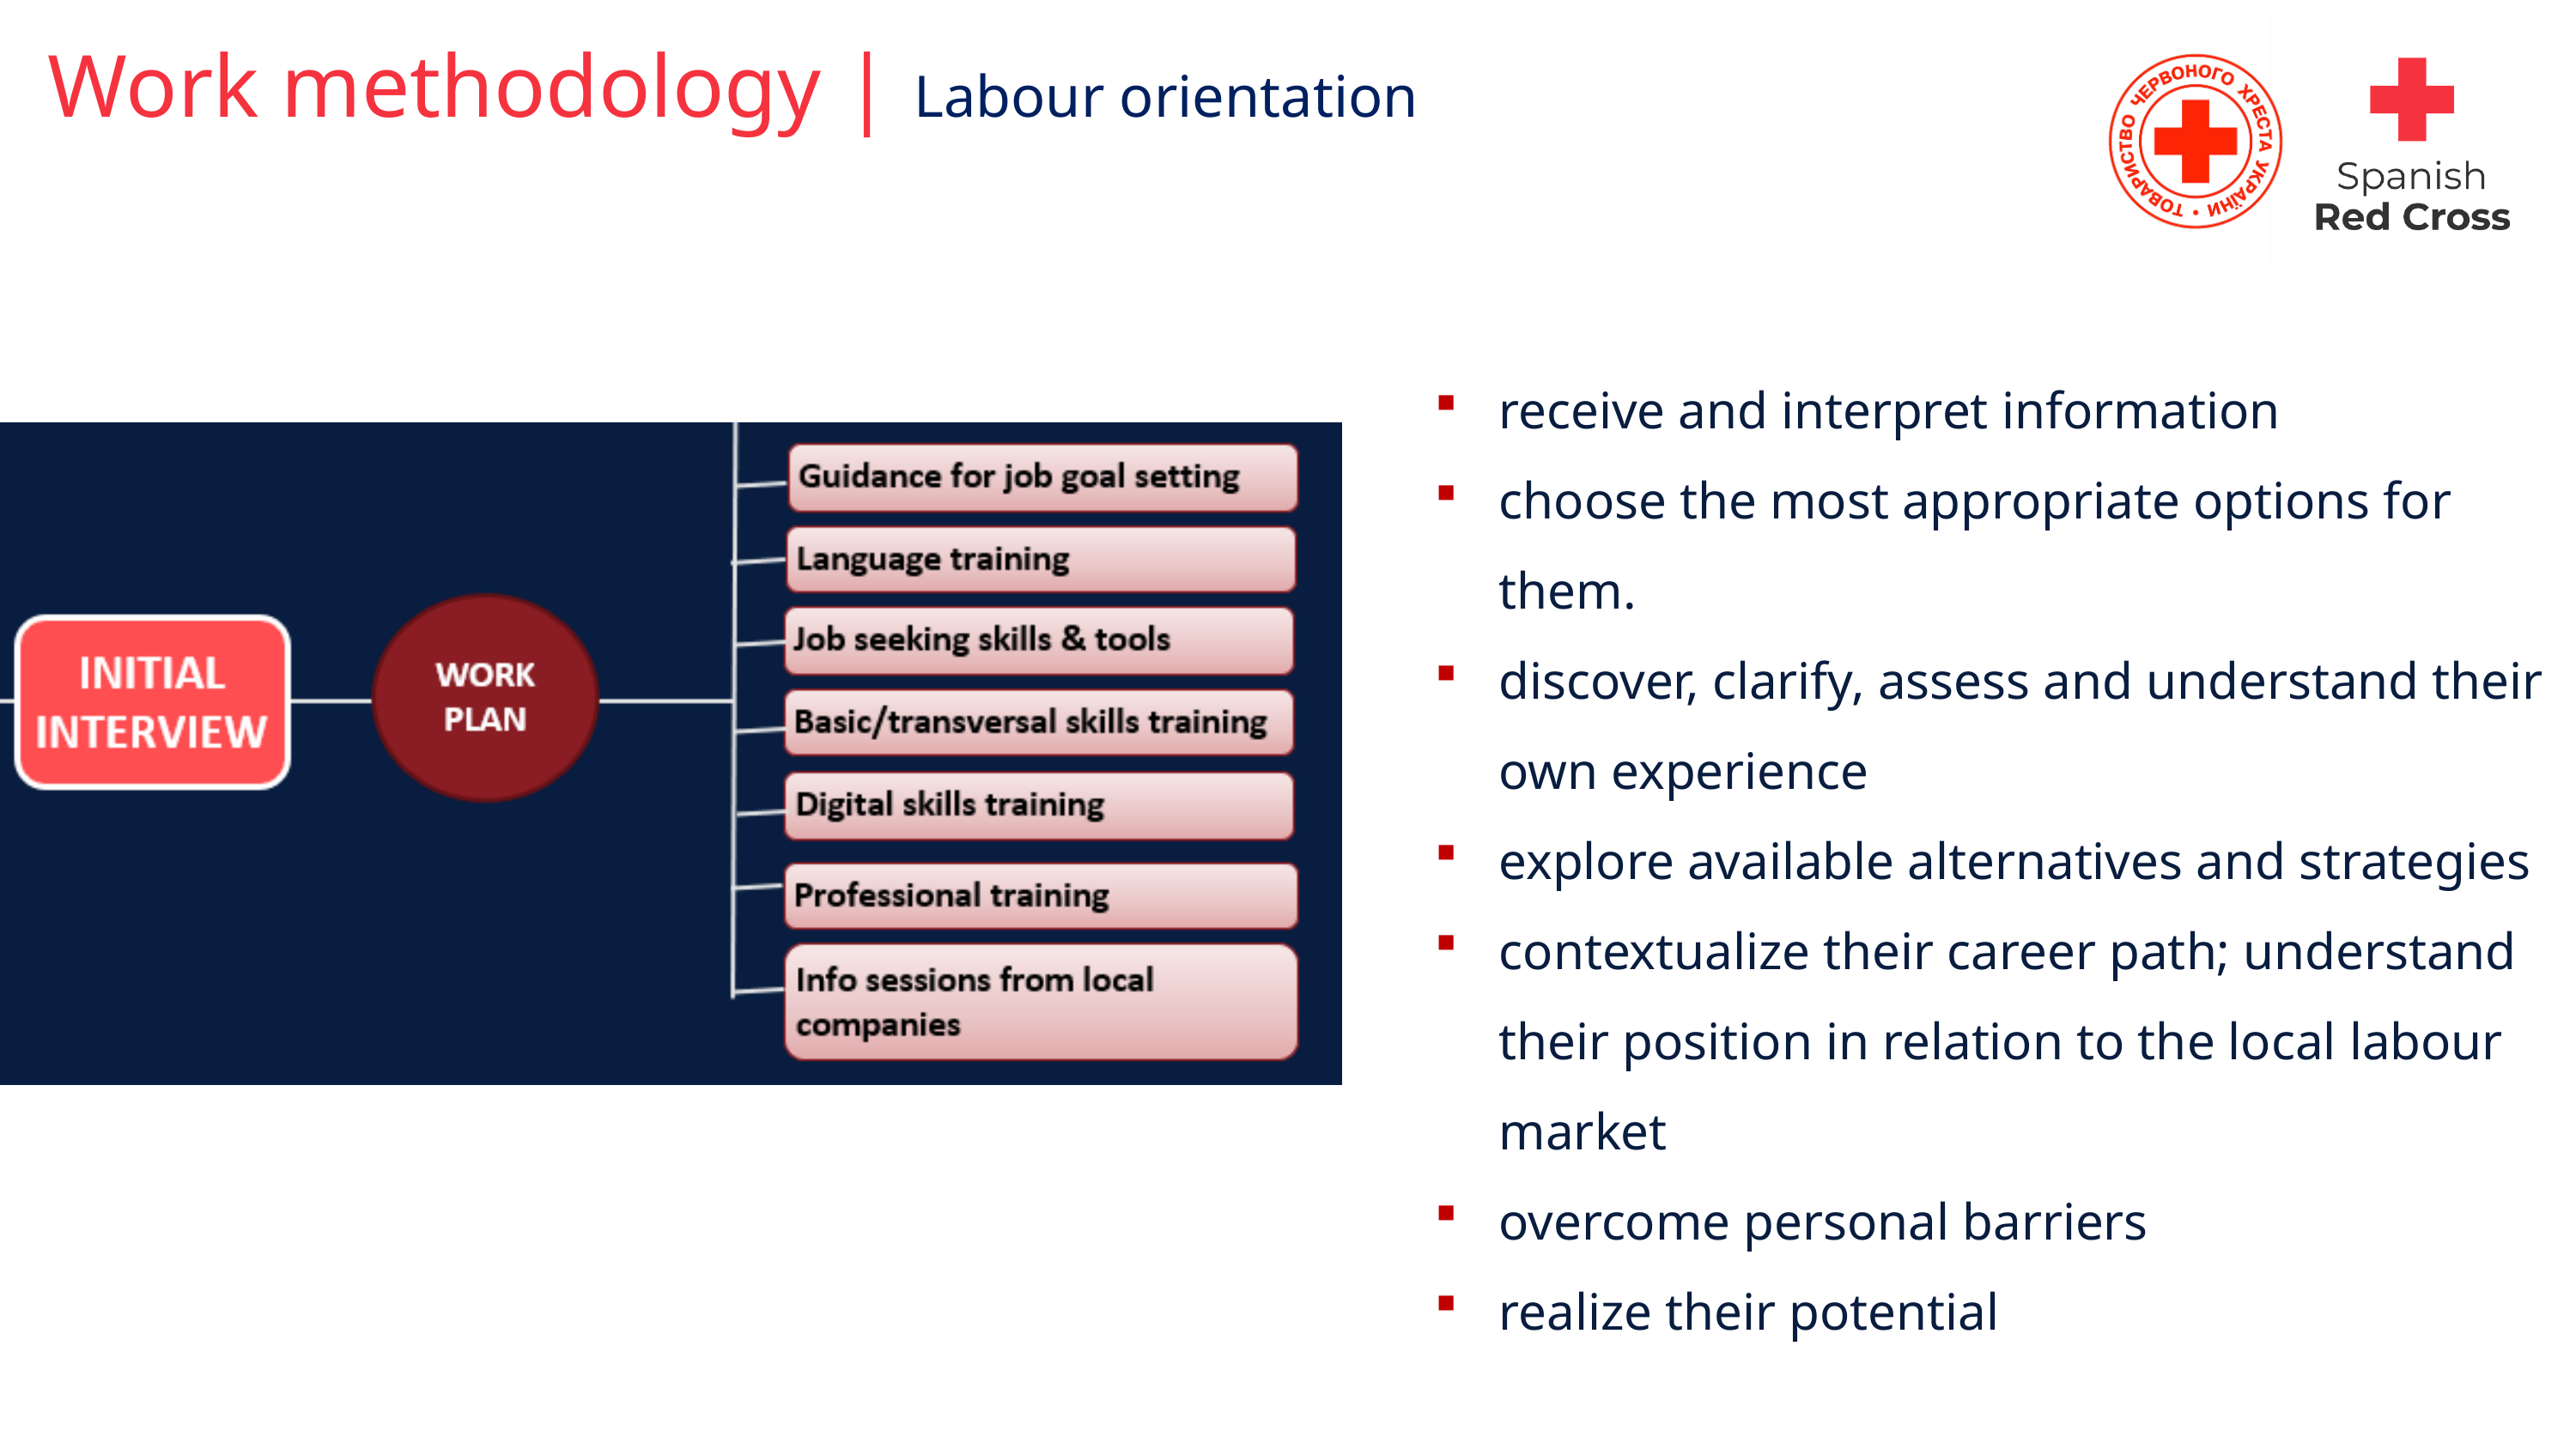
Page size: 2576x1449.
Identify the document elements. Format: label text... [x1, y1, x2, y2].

picture [2100, 3, 2547, 281]
text_box Work methodology | Labour orientation [41, 24, 1893, 141]
text_box receive and interpret information choose the most appropriate options for them. discover, clarify, assess and understand their own experience explore available alternatives and strategies contextualize their career path; understand their position in relation to the local labour market overcome personal barriers realize their potential [1428, 343, 2576, 1347]
picture [0, 422, 1342, 1085]
